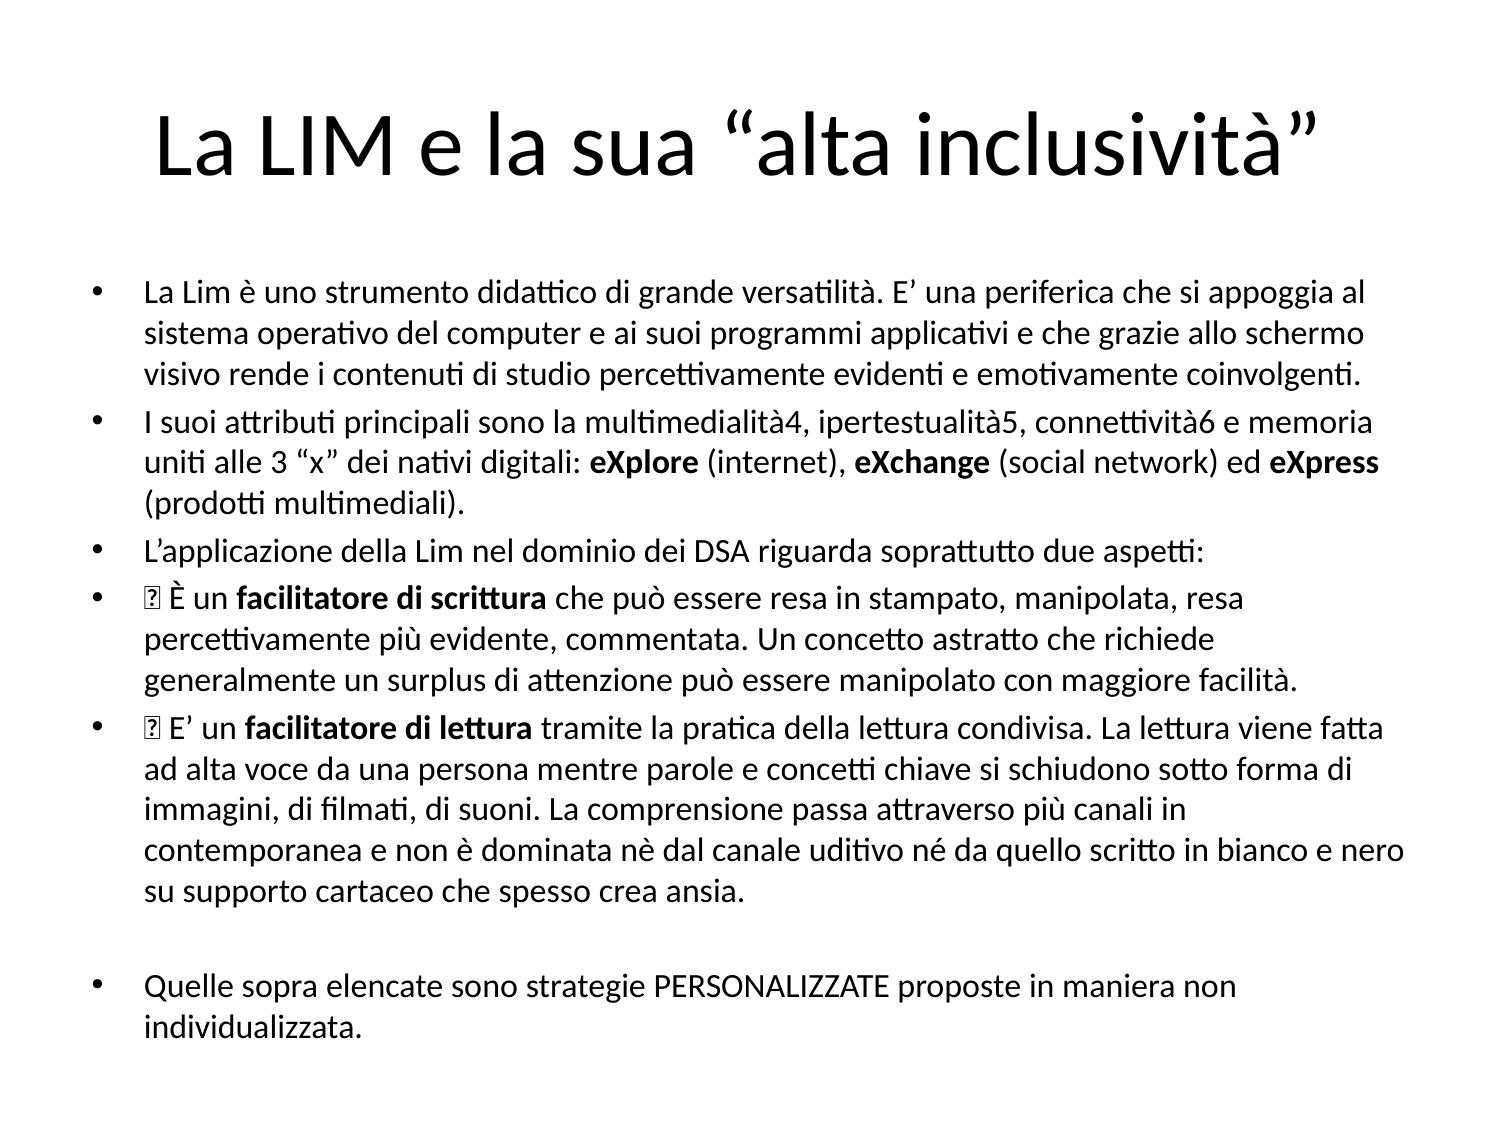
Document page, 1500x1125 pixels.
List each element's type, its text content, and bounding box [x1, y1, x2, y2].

list La Lim è uno strumento didattico di grande versatilità. E’ una periferica che si appoggia al sistema operativo del computer e ai suoi programmi applicativi e che grazie allo schermo visivo rende i contenuti di studio percettivamente evidenti e emotivamente coinvolgenti. I suoi attributi principali sono la multimedialità4, ipertestualità5, connettività6 e memoria uniti alle 3 “x” dei nativi digitali: eXplore (internet), eXchange (social network) ed eXpress (prodotti multimediali). L’applicazione della Lim nel dominio dei DSA riguarda soprattutto due aspetti:  È un facilitatore di scrittura che può essere resa in stampato, manipolata, resa percettivamente più evidente, commentata. Un concetto astratto che richiede generalmente un surplus di attenzione può essere manipolato con maggiore facilità.  E’ un facilitatore di lettura tramite la pratica della lettura condivisa. La lettura viene fatta ad alta voce da una persona mentre parole e concetti chiave si schiudono sotto forma di immagini, di filmati, di suoni. La comprensione passa attraverso più canali in contemporanea e non è dominata nè dal canale uditivo né da quello scritto in bianco e nero su supporto cartaceo che spesso crea ansia. Quelle sopra elencate sono strategie PERSONALIZZATE proposte in maniera non individualizzata. [76, 262, 1425, 1059]
title La LIM e la sua “alta inclusività” [75, 45, 1425, 233]
